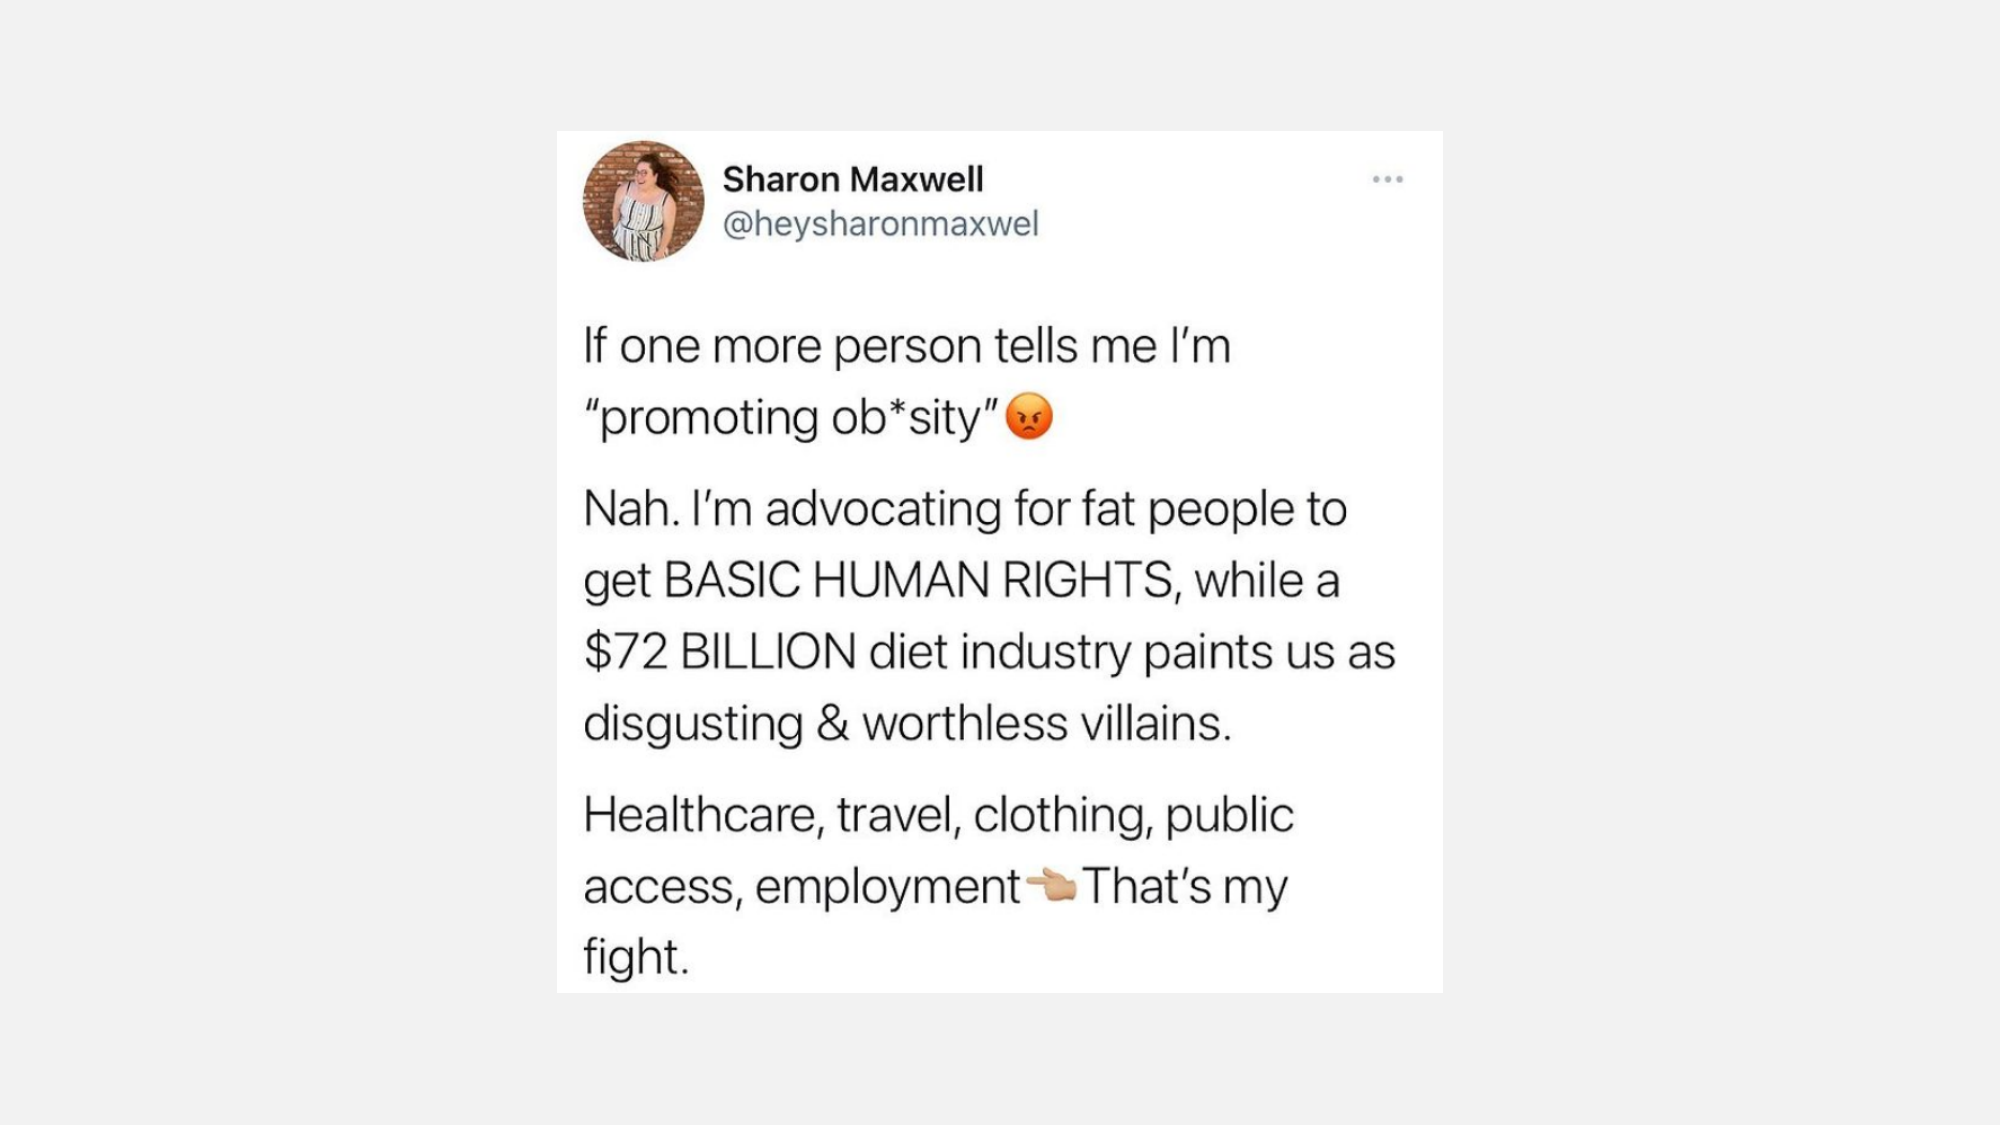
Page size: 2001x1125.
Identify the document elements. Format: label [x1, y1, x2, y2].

list [557, 131, 1443, 993]
